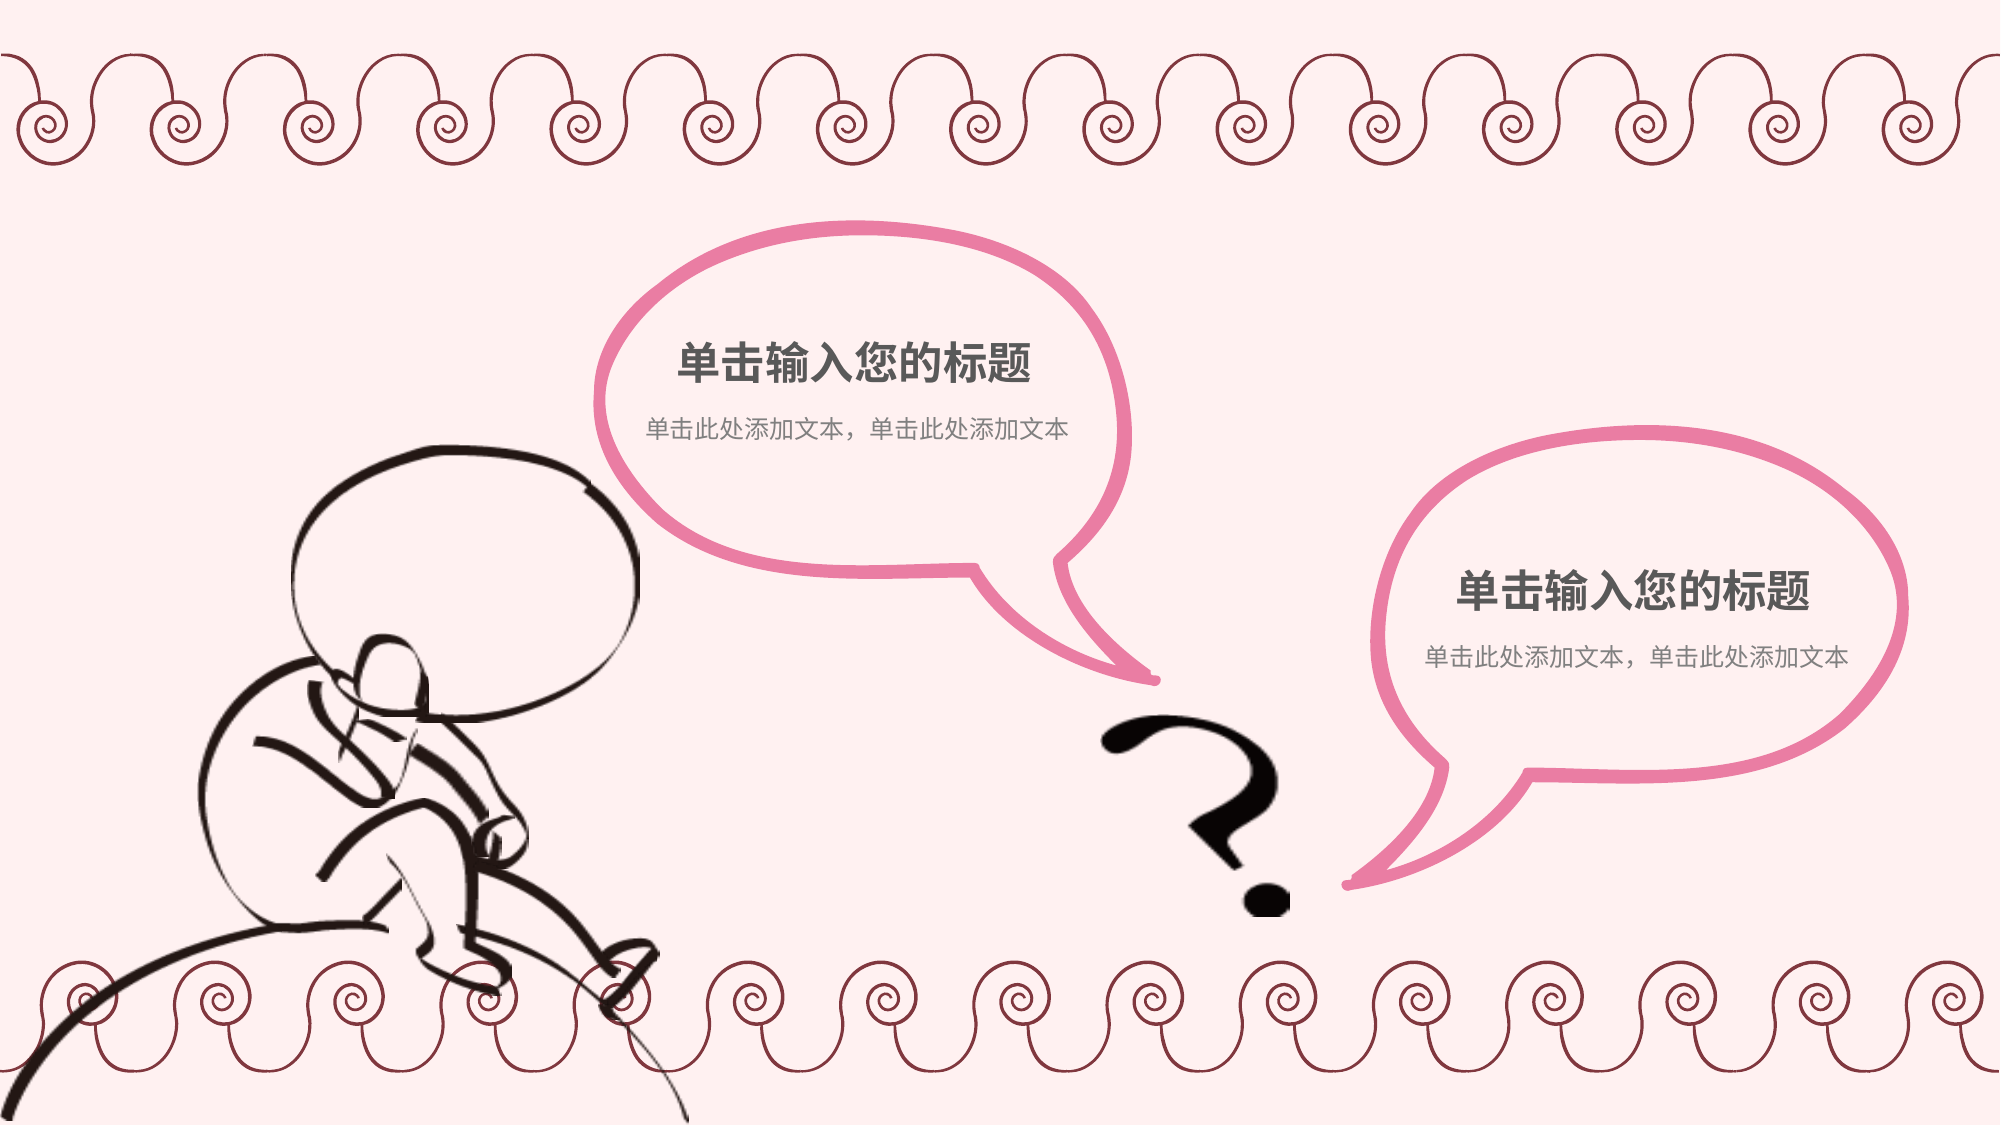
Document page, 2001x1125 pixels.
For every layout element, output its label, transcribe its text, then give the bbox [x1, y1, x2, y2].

text_box 单击输入您的标题 [661, 328, 1103, 383]
text_box [1341, 425, 1909, 891]
text_box [593, 220, 1161, 687]
picture [1100, 714, 1290, 917]
text_box 单击输入您的标题 [1440, 557, 1882, 612]
text_box 单击此处添加文本，单击此处添加文本 [1409, 612, 1882, 680]
picture [0, 444, 689, 1125]
text_box 单击此处添加文本，单击此处添加文本 [629, 383, 1103, 451]
